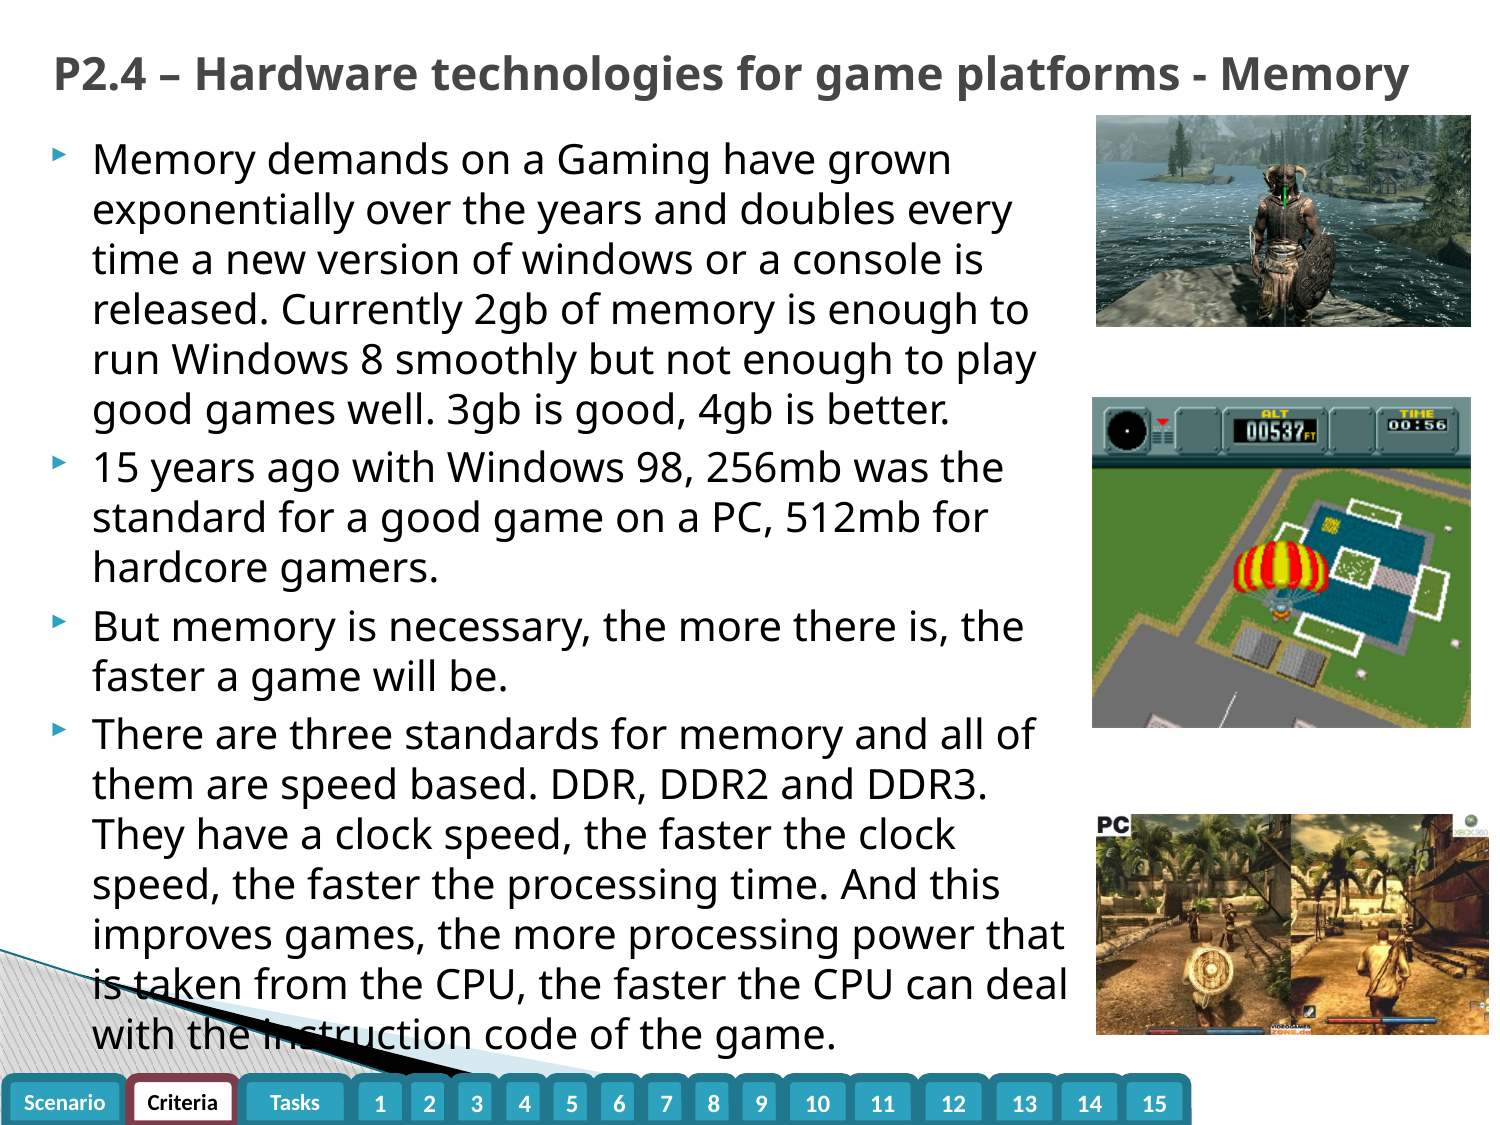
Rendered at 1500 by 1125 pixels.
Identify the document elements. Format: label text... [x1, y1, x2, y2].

list Memory demands on a Gaming have grown exponentially over the years and doubles every time a new version of windows or a console is released. Currently 2gb of memory is enough to run Windows 8 smoothly but not enough to play good games well. 3gb is good, 4gb is better. 15 years ago with Windows 98, 256mb was the standard for a good game on a PC, 512mb for hardcore gamers. But memory is necessary, the more there is, the faster a game will be. There are three standards for memory and all of them are speed based. DDR, DDR2 and DDR3. They have a clock speed, the faster the clock speed, the faster the processing time. And this improves games, the more processing power that is taken from the CPU, the faster the CPU can deal with the instruction code of the game. [35, 125, 1093, 1035]
picture [1092, 396, 1471, 728]
picture [1096, 115, 1471, 327]
picture [1095, 813, 1489, 1036]
text_box P2.4 – Hardware technologies for game platforms - Memory [37, 19, 1471, 126]
